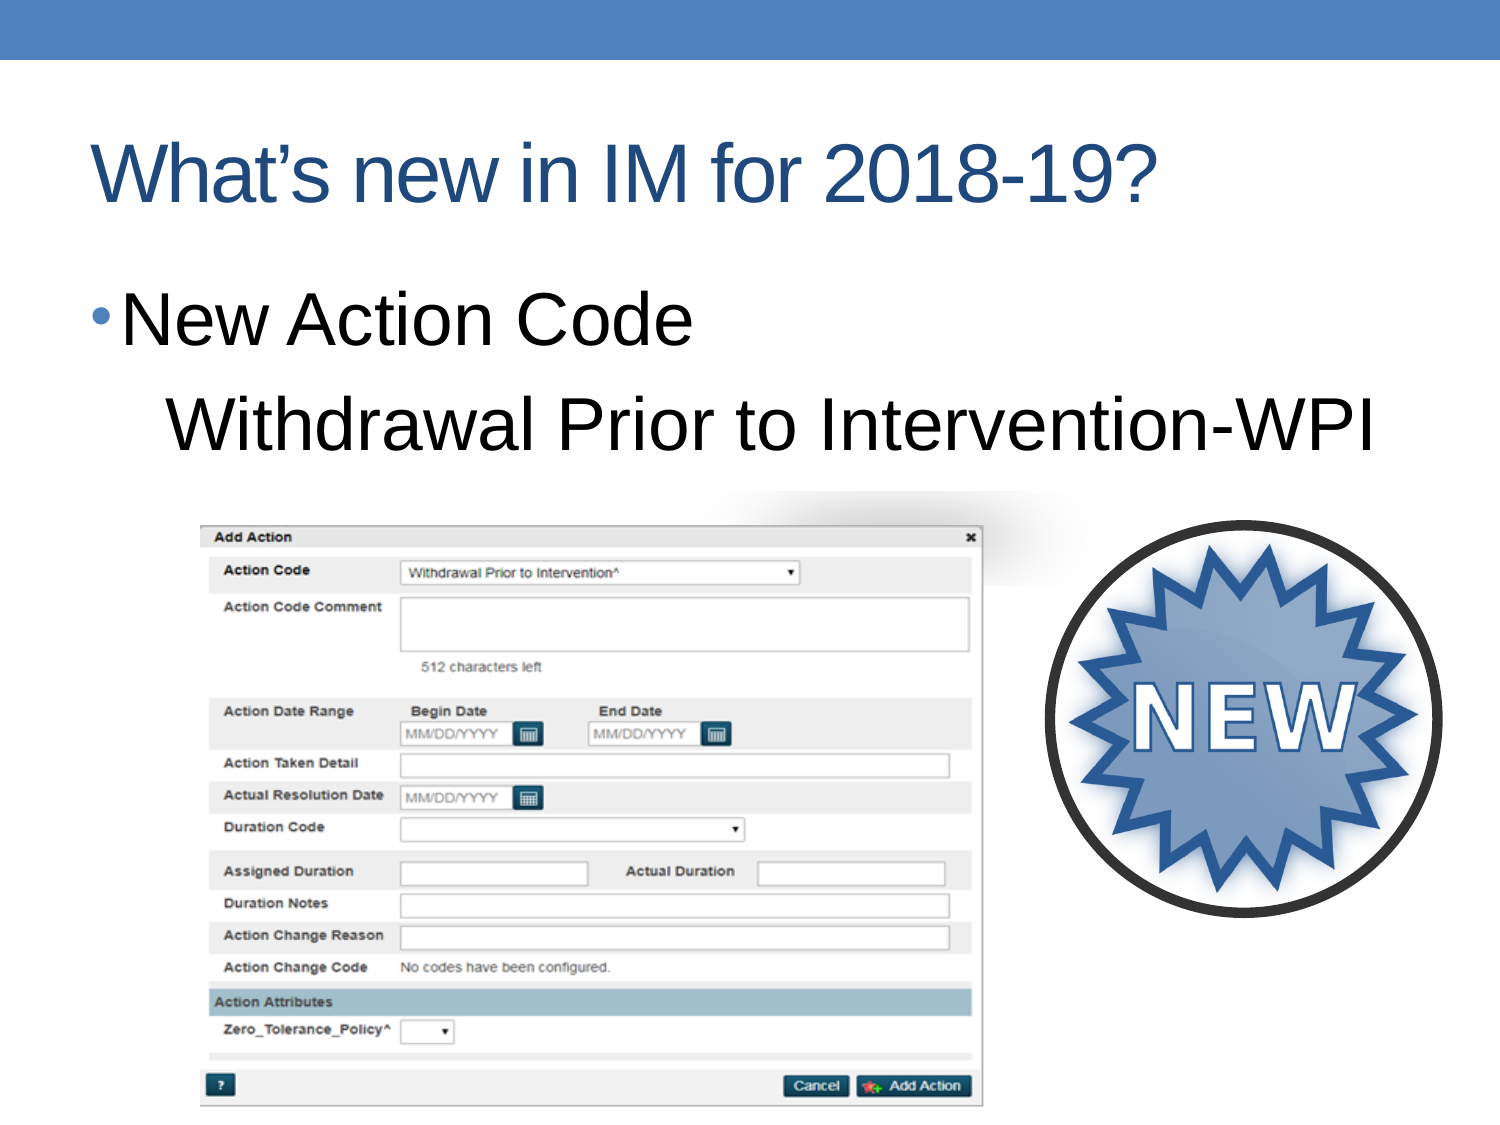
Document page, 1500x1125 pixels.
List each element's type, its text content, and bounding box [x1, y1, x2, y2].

picture [1049, 525, 1438, 914]
title What’s new in IM for 2018-19? [75, 87, 1425, 250]
picture [199, 525, 985, 1109]
list New Action Code Withdrawal Prior to Intervention-WPI [75, 262, 1425, 1063]
